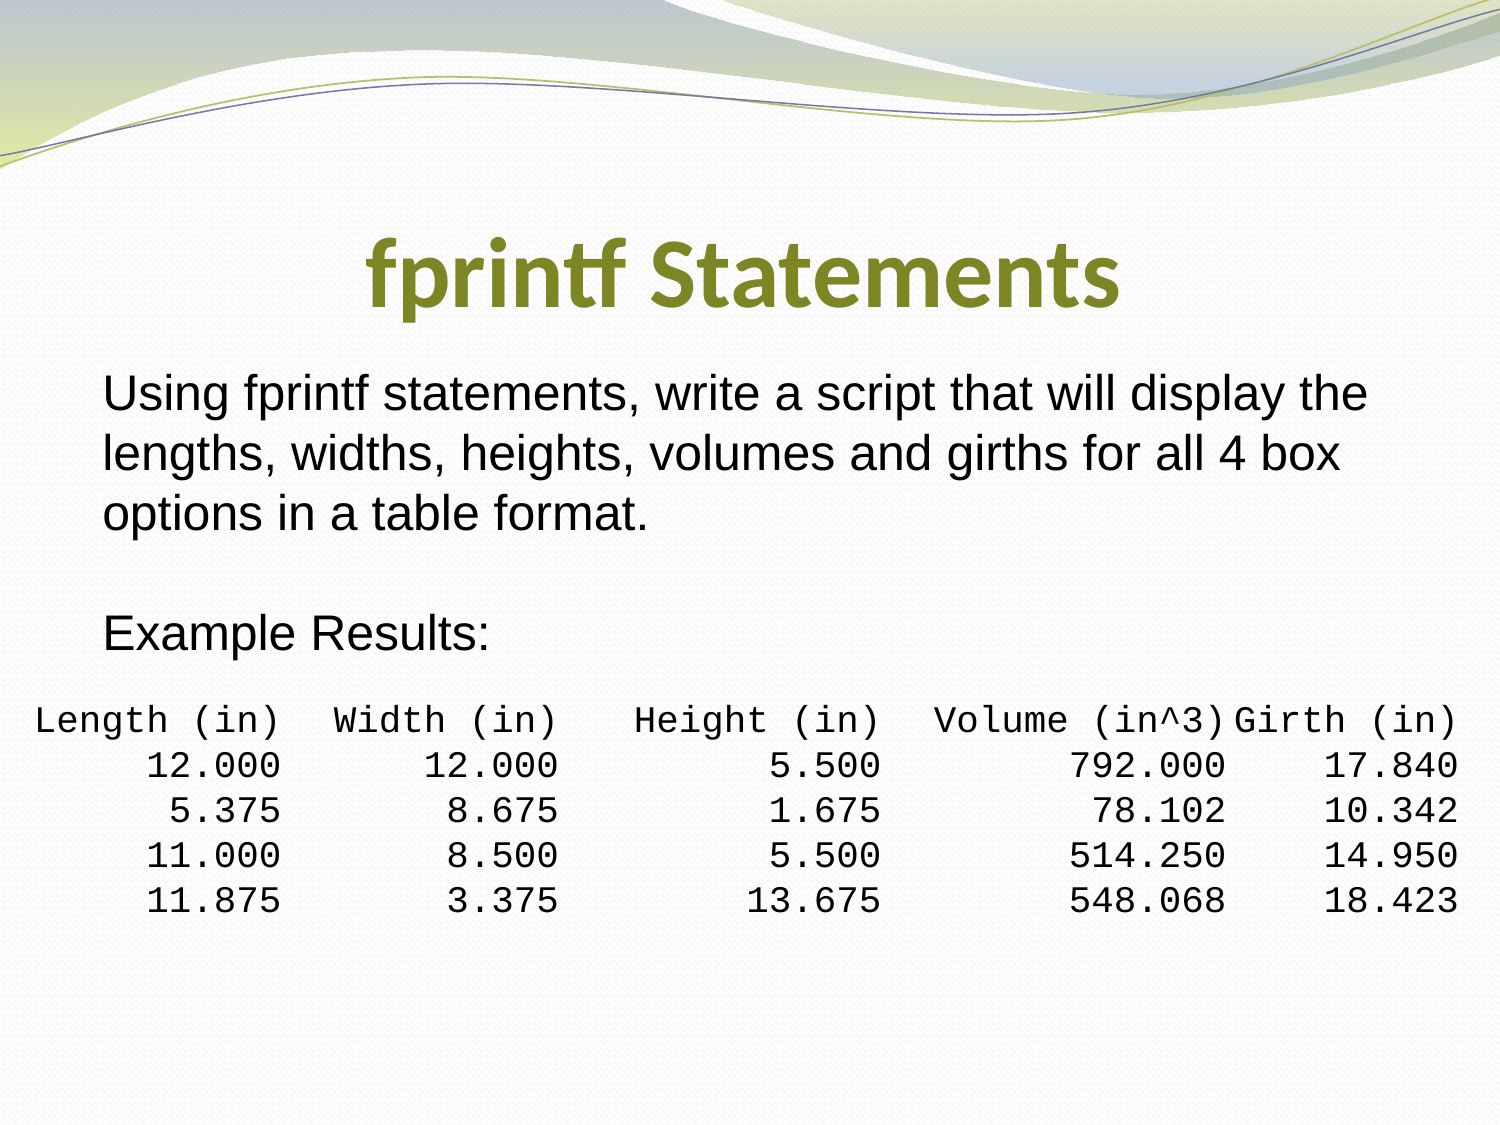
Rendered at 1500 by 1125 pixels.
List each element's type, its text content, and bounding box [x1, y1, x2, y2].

text_box Length (in) Width (in) Height (in) Volume (in^3) Girth (in) 12.000 12.000 5.500 792.000 17.840 5.375 8.675 1.675 78.102 10.342 11.000 8.500 5.500 514.250 14.950 11.875 3.375 13.675 548.068 18.423 [19, 687, 1474, 928]
text_box Using fprintf statements, write a script that will display the lengths, widths, heights, volumes and girths for all 4 box options in a table format. Example Results: [87, 353, 1425, 668]
text_box fprintf Statements [125, 200, 1363, 335]
